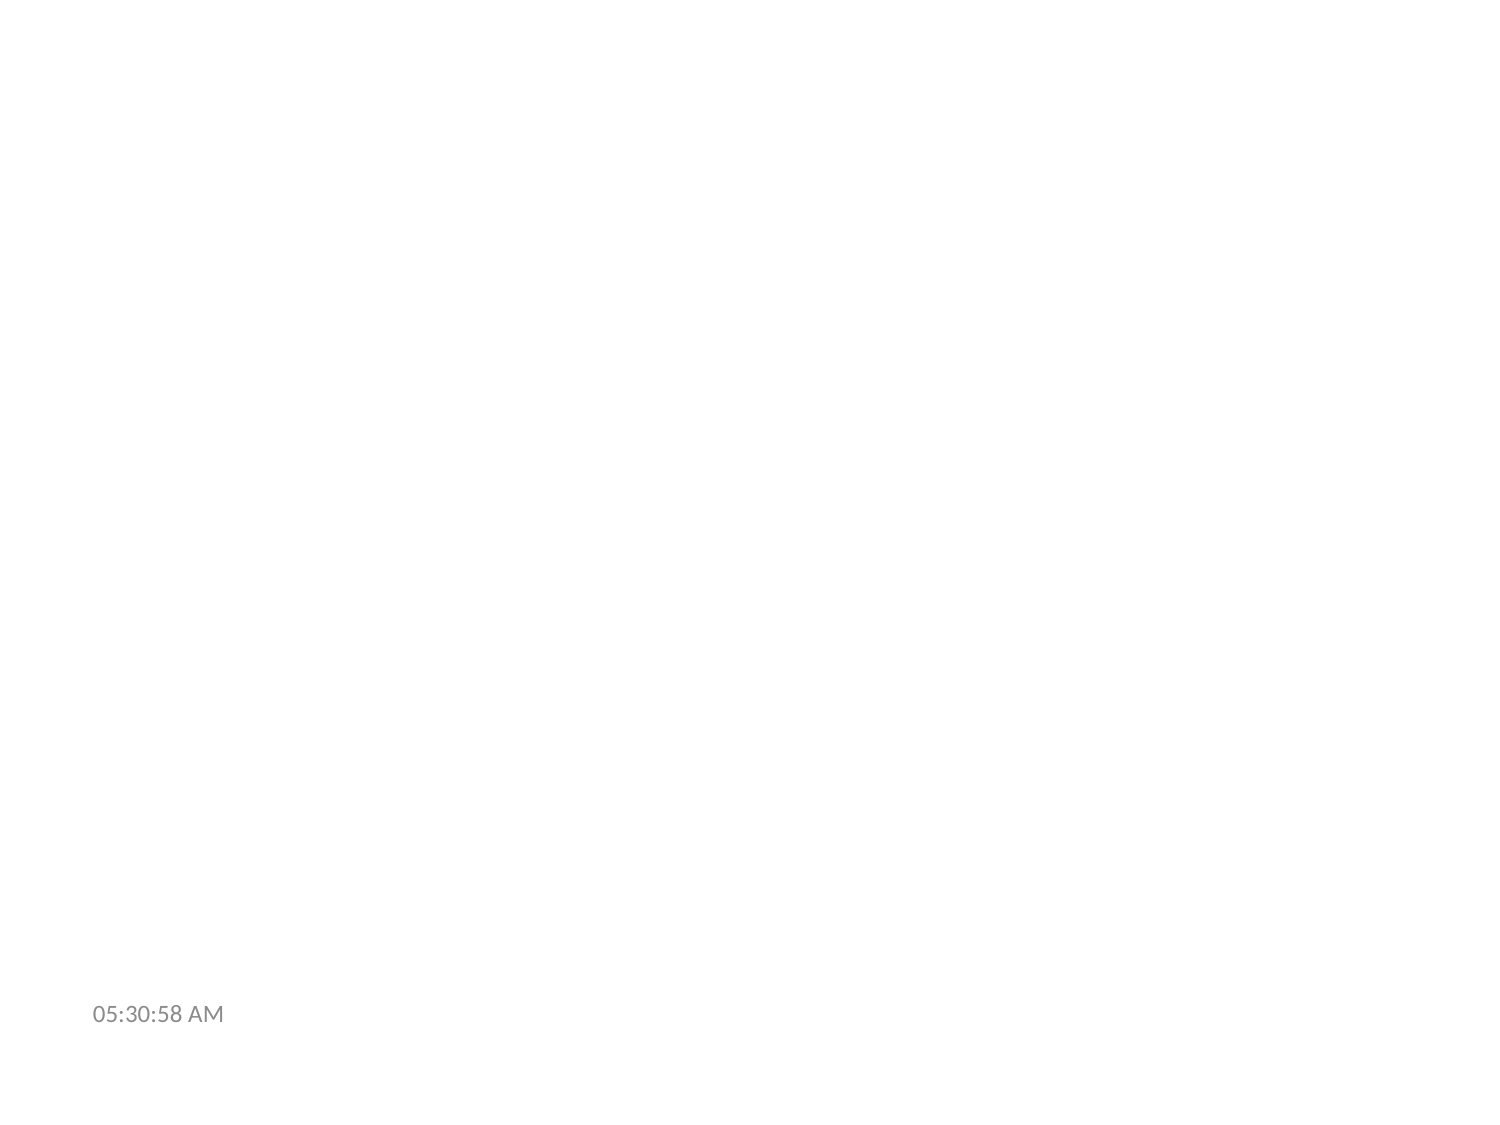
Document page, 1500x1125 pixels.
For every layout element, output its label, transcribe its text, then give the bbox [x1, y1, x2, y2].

text_box 3:35:09 PM [77, 982, 428, 1043]
